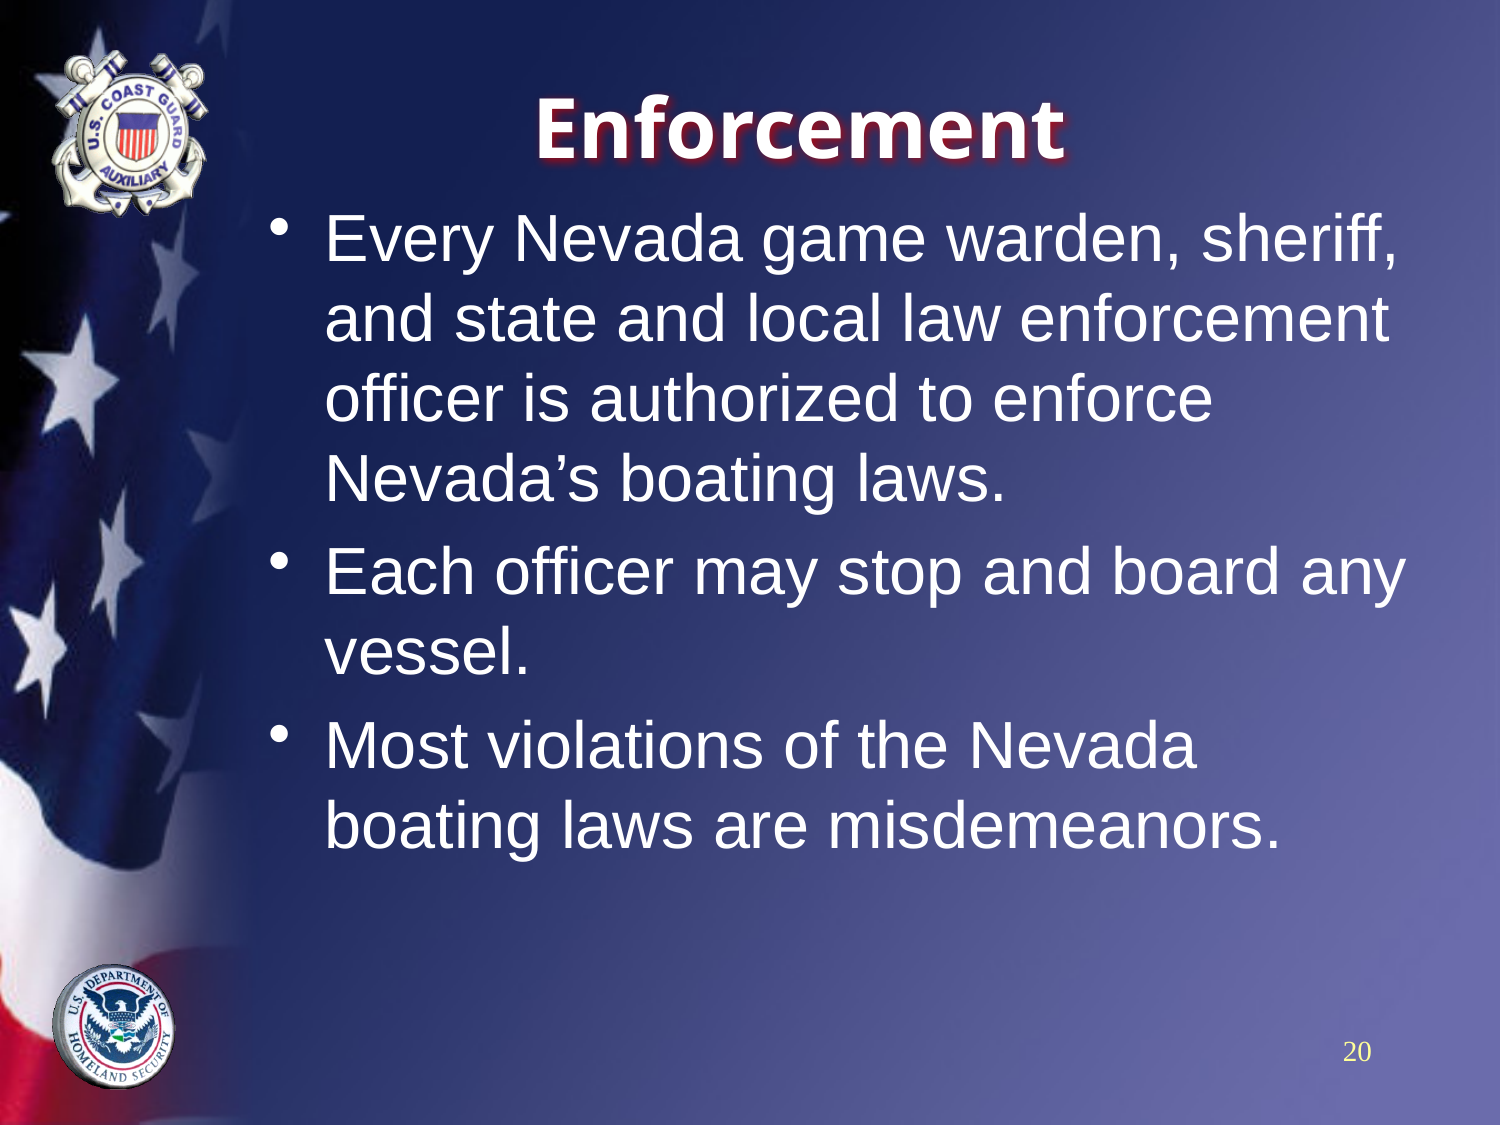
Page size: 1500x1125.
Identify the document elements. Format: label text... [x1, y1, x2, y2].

slide_number 20 [1074, 1025, 1388, 1100]
list Every Nevada game warden, sheriff, and state and local law enforcement officer is authorized to enforce Nevada’s boating laws. Each officer may stop and board any vessel. Most violations of the Nevada boating laws are misdemeanors. [253, 187, 1441, 988]
picture [0, 0, 1500, 1125]
title Enforcement [162, 31, 1438, 219]
